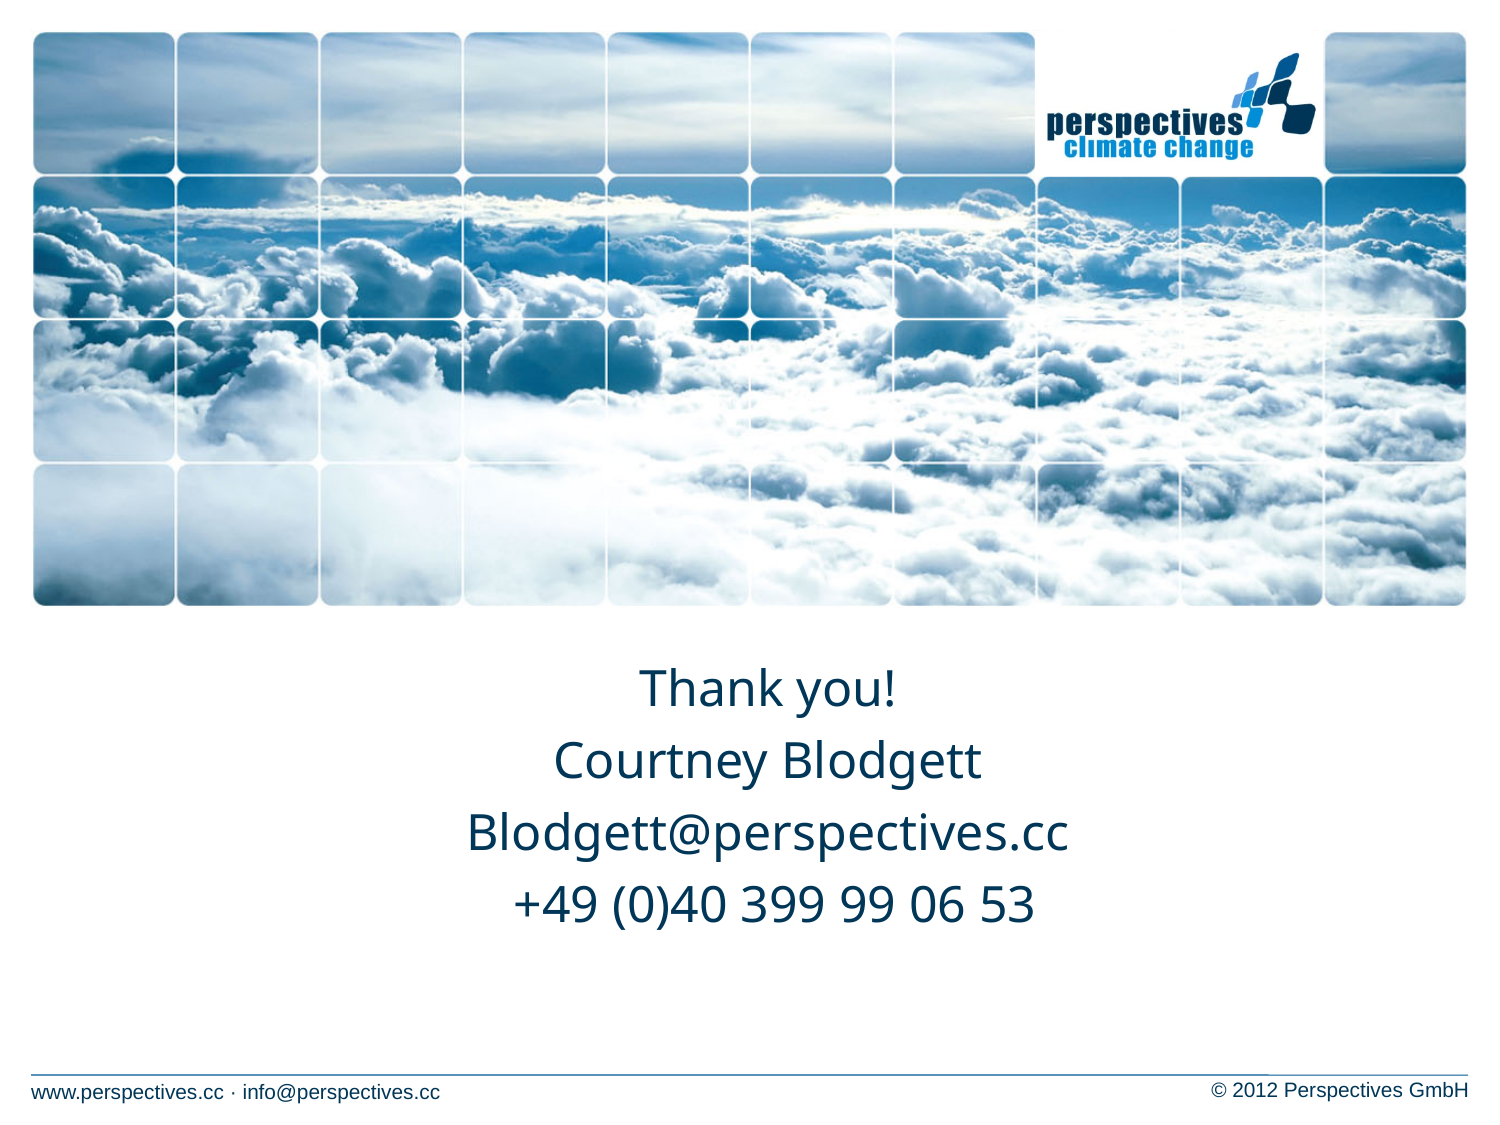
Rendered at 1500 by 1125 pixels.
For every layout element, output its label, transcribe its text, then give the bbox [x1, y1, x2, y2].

picture [31, 30, 1469, 608]
title Thank you! Courtney Blodgett Blodgett@perspectives.cc +49 (0)40 399 99 06 53 [337, 644, 1199, 820]
